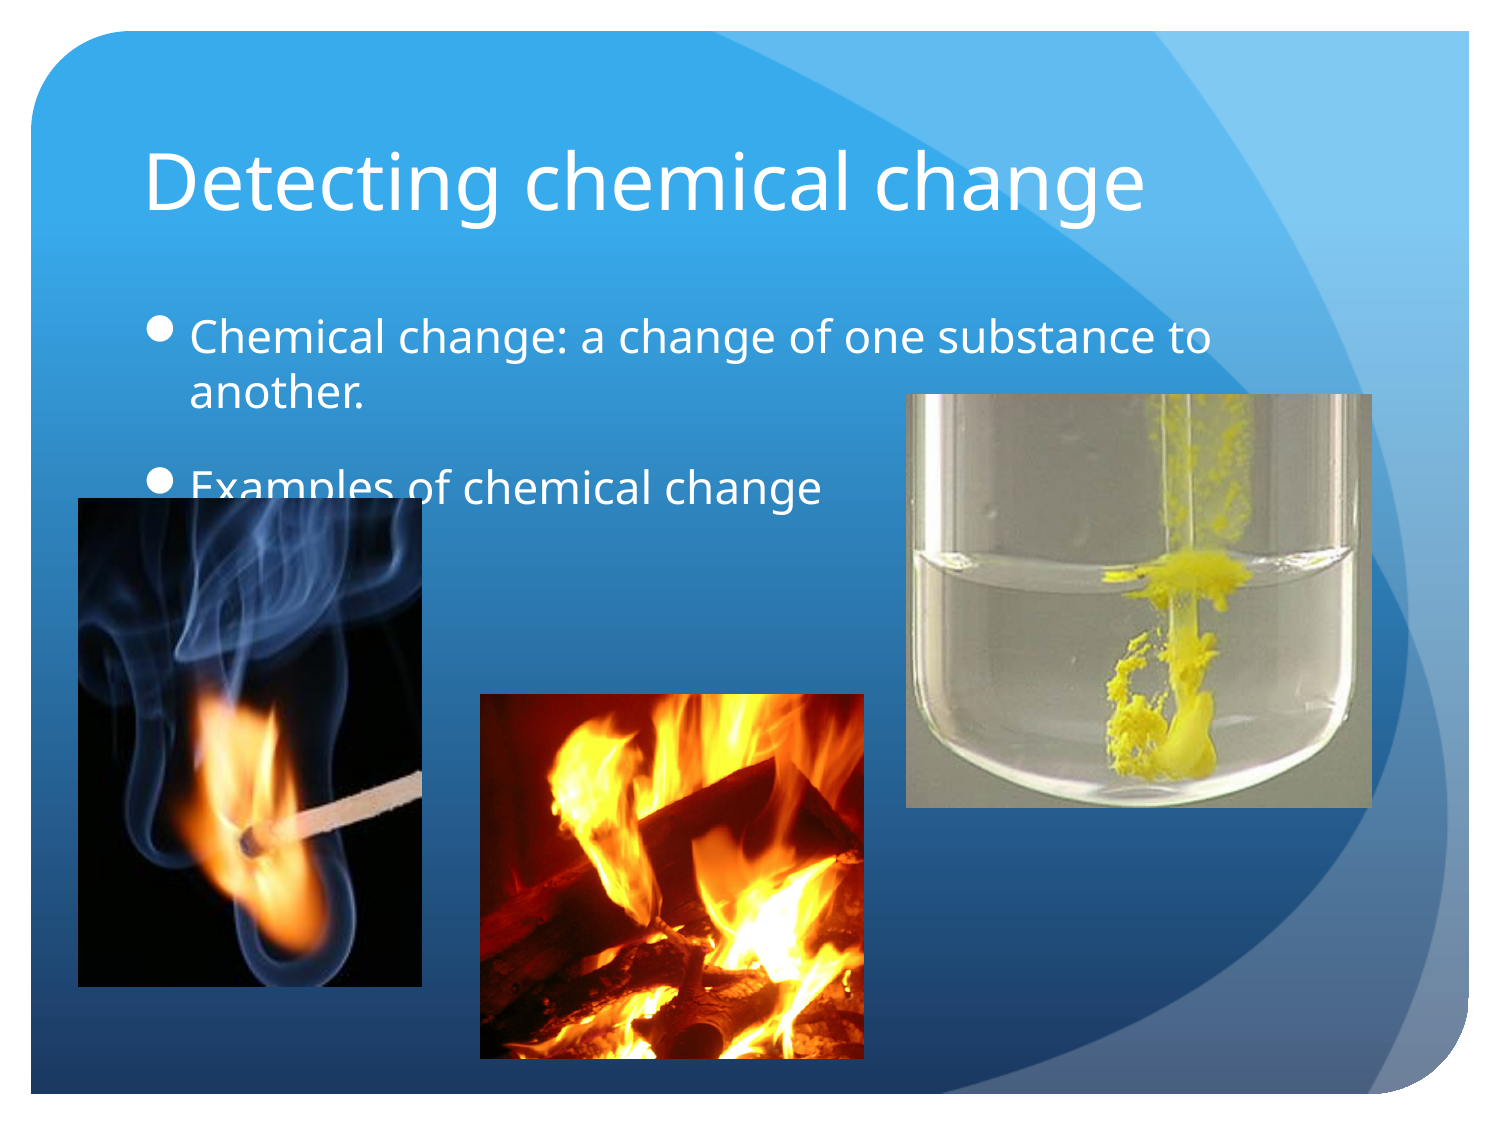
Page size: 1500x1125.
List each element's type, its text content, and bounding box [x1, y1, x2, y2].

title Detecting chemical change [127, 62, 1372, 234]
list Chemical change: a change of one substance to another. Examples of chemical change [127, 299, 1372, 499]
picture [24, 30, 1473, 1094]
